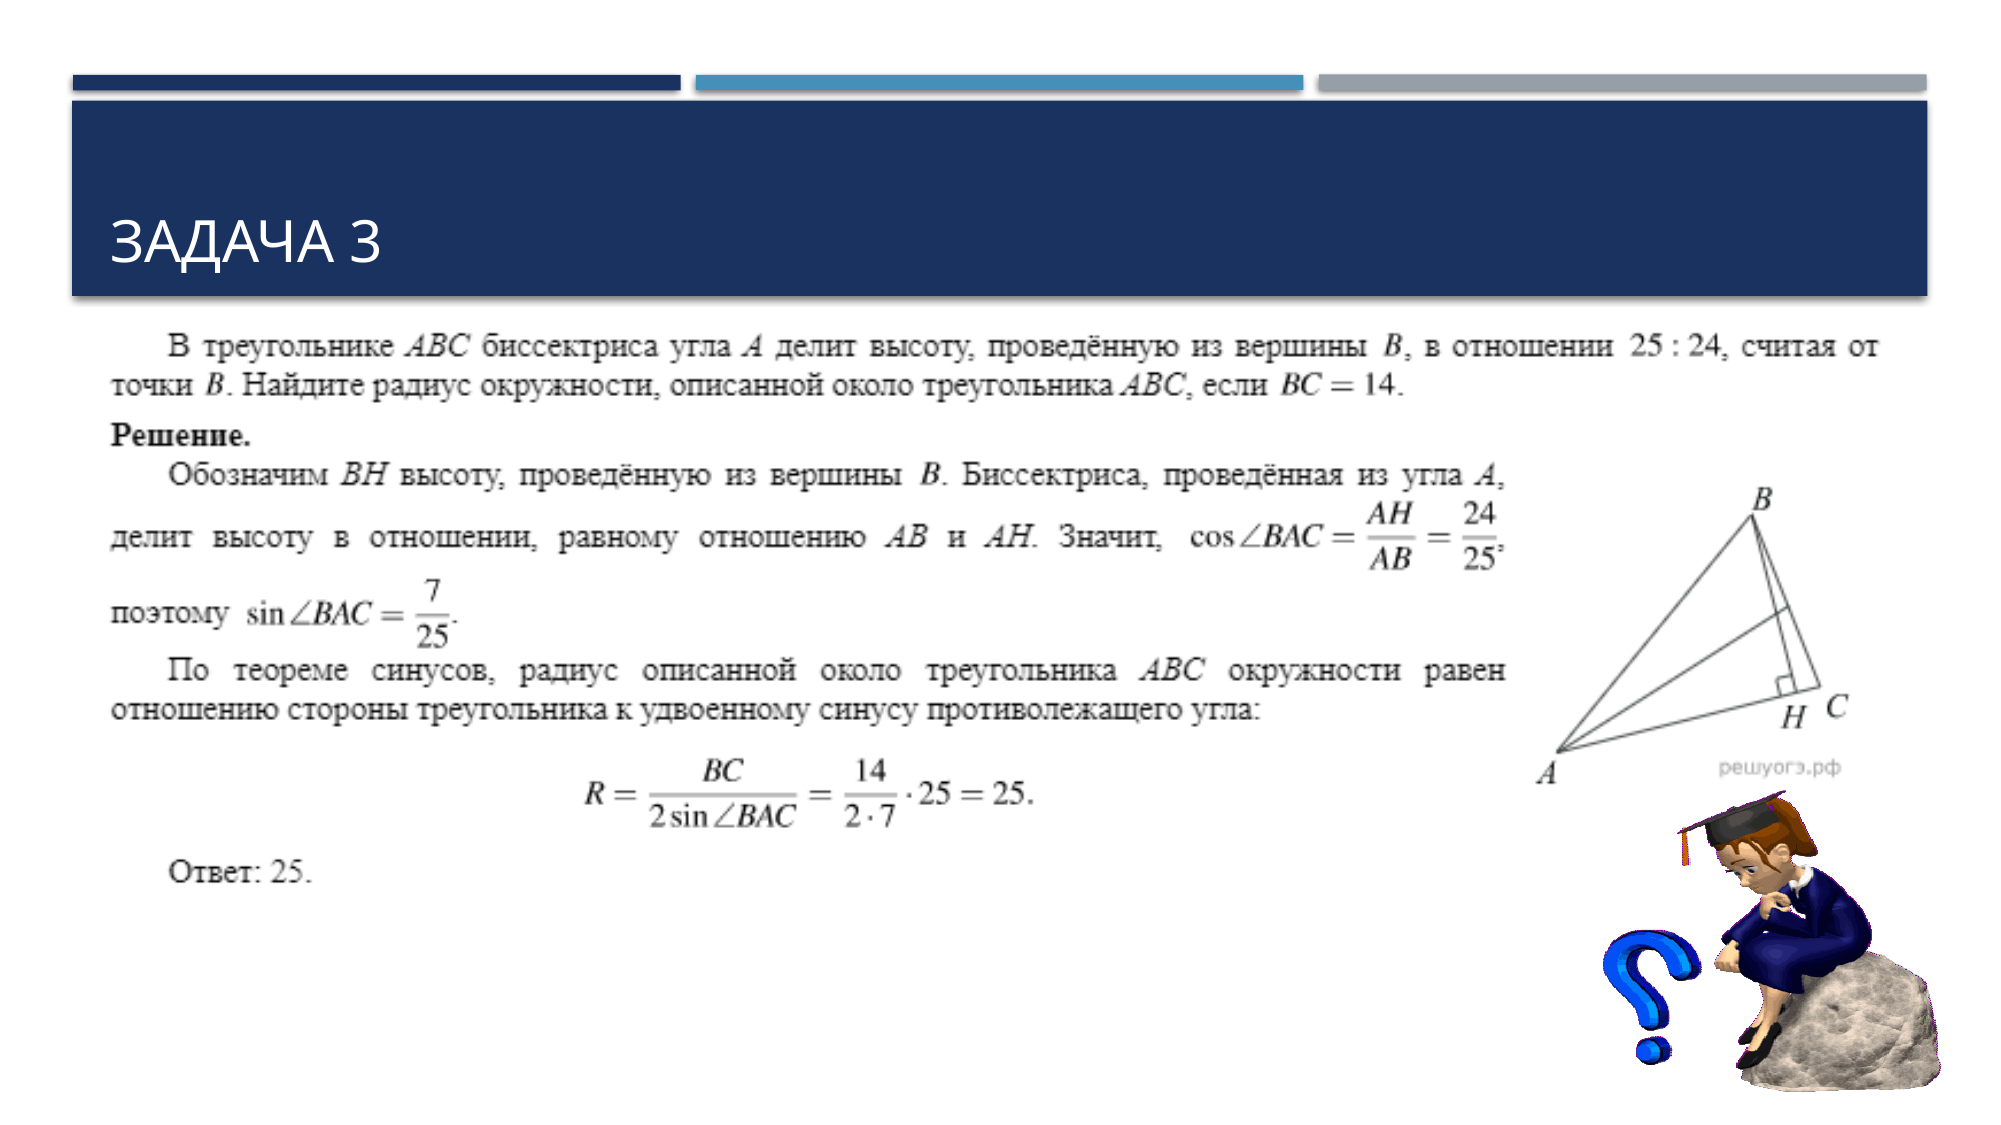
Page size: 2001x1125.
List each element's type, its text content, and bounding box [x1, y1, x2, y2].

picture [1577, 779, 1954, 1100]
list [62, 326, 1913, 914]
title Задача 3 [95, 115, 1905, 282]
